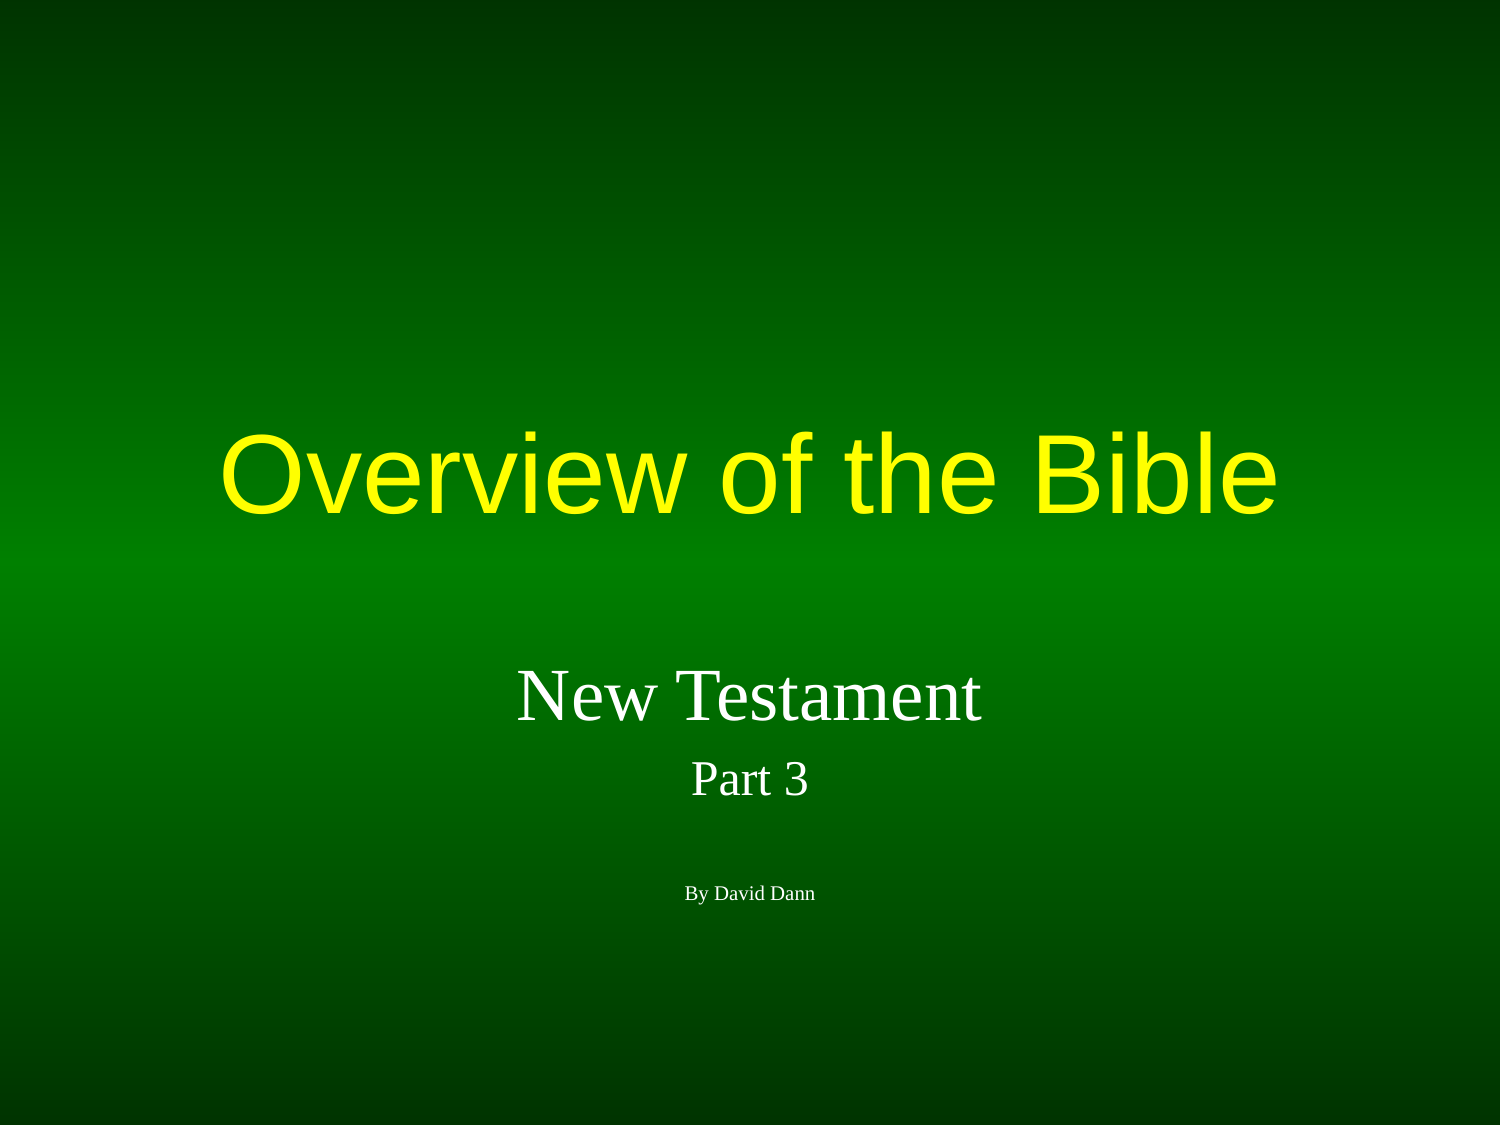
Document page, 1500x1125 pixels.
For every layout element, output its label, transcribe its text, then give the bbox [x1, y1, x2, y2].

subtitle New Testament Part 3 By David Dann [225, 637, 1275, 1075]
title Overview of the Bible [112, 375, 1388, 563]
